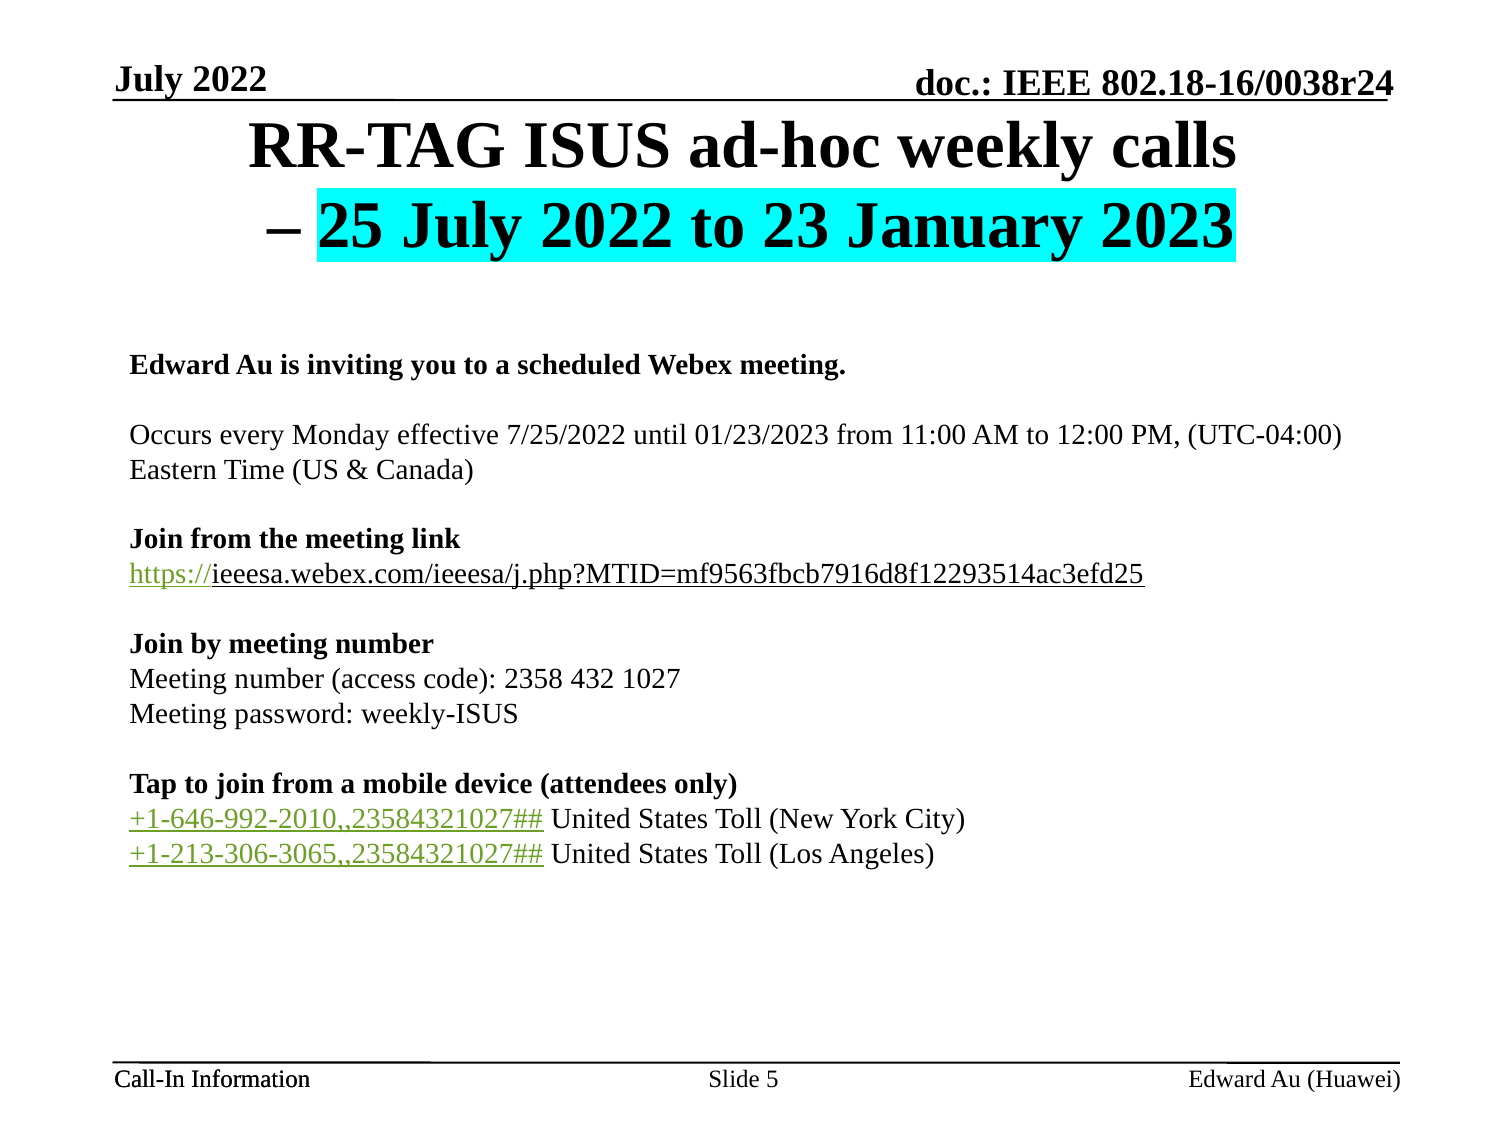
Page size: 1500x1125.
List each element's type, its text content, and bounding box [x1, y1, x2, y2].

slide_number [114, 54, 501, 99]
title RR-TAG ISUS ad-hoc weekly calls – 25 July 2022 to 23 January 2023 [114, 99, 1390, 263]
footer Edward Au (Huawei) [878, 1061, 1402, 1093]
list Edward Au is inviting you to a scheduled Webex meeting. Occurs every Monday effective 7/25/2022 until 01/23/2023 from 11:00 AM to 12:00 PM, (UTC-04:00) Eastern Time (US & Canada) Join from the meeting link https://ieeesa.webex.com/ieeesa/j.php?MTID=mf9563fbcb7916d8f12293514ac3efd25 Join by meeting number Meeting number (access code): 2358 432 1027 Meeting password: weekly-ISUS Tap to join from a mobile device (attendees only) +1-646-992-2010,,23584321027## United States Toll (New York City) +1-213-306-3065,,23584321027## United States Toll (Los Angeles) [114, 337, 1404, 976]
slide_number Slide 5 [687, 1061, 800, 1123]
